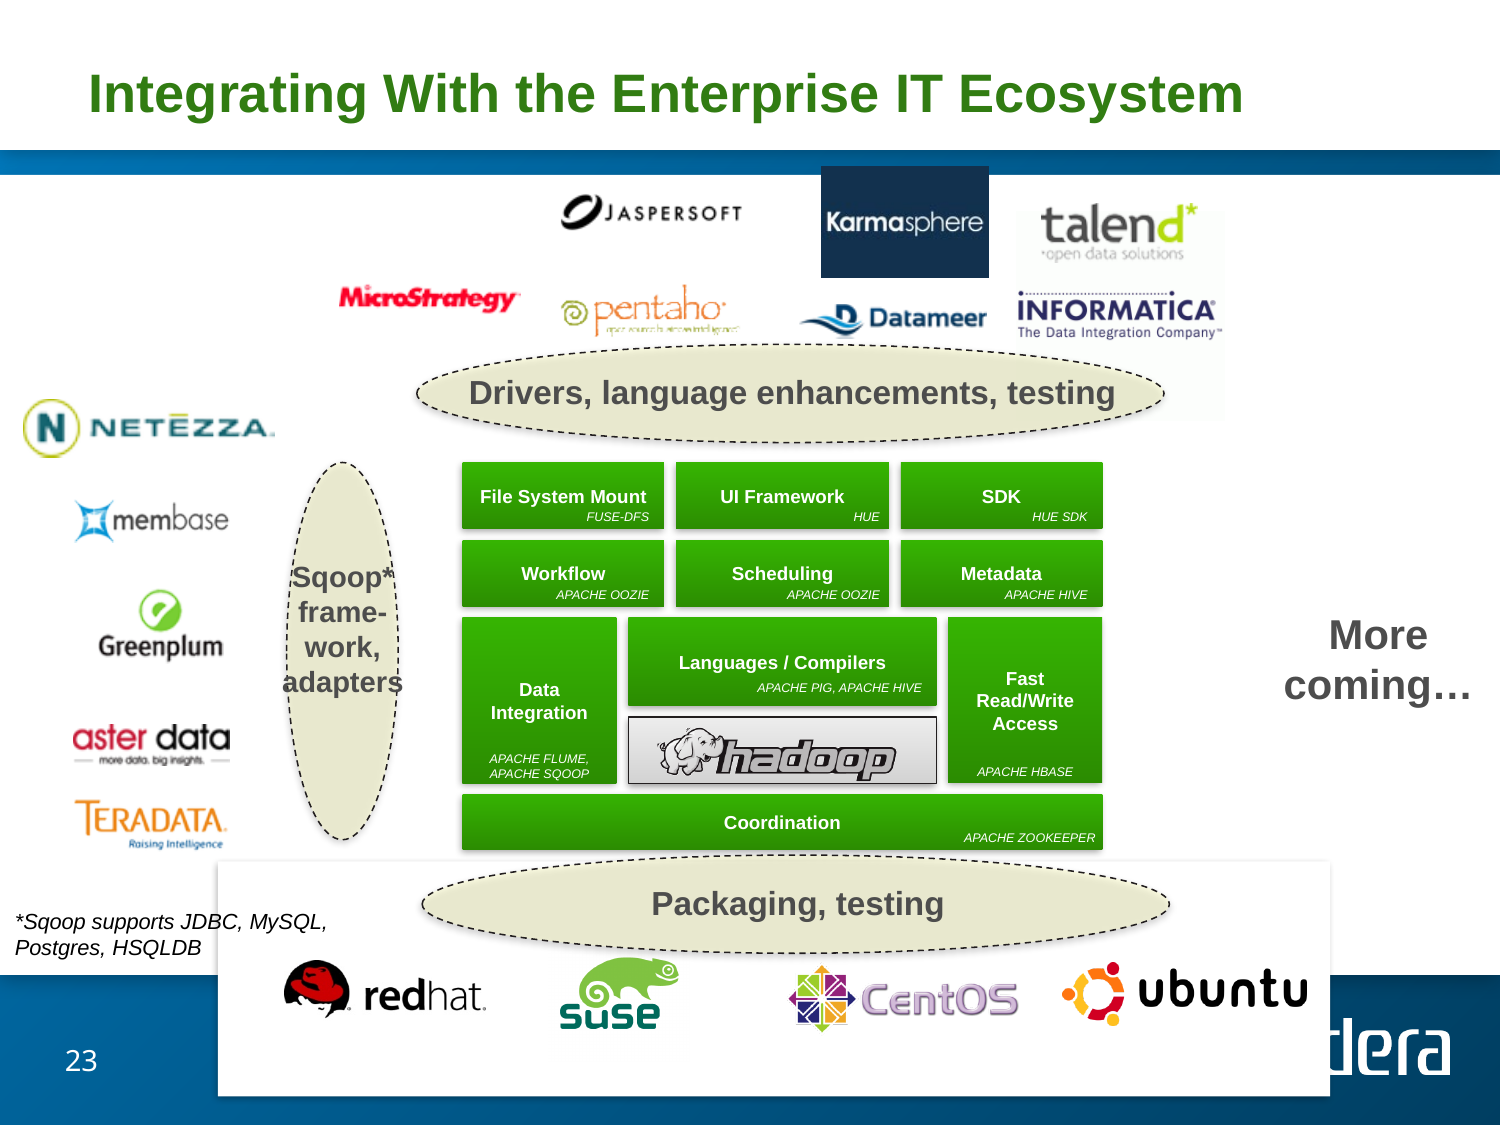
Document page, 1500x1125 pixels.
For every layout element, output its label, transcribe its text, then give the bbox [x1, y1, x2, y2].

picture [98, 587, 224, 665]
text_box [1163, 894, 1171, 915]
text_box Packaging, testing [433, 875, 1163, 936]
slide_number 23 [50, 1031, 212, 1092]
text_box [462, 462, 1113, 851]
text_box [490, 860, 1097, 875]
text_box *Sqoop supports JDBC, MySQL, Postgres, HSQLDB [0, 899, 375, 968]
picture [338, 283, 521, 319]
picture [73, 724, 231, 766]
text_box [504, 425, 1048, 444]
text_box [416, 380, 428, 406]
picture [558, 283, 747, 342]
text_box [421, 891, 433, 917]
picture [73, 799, 231, 852]
picture [23, 399, 276, 459]
picture [548, 933, 691, 1062]
text_box Sqoop* frame-work, adapters [260, 551, 425, 737]
picture [284, 959, 486, 1025]
text_box [695, 936, 1085, 954]
text_box More coming… [1251, 600, 1500, 752]
text_box Drivers, language enhancements, testing [428, 364, 1011, 425]
picture [1015, 202, 1226, 421]
picture [798, 304, 987, 340]
picture [821, 165, 990, 278]
picture [1331, 1018, 1450, 1075]
picture [73, 499, 231, 543]
text_box [217, 860, 1331, 1097]
picture [784, 953, 1023, 1045]
text_box [292, 737, 393, 841]
text_box [509, 936, 544, 942]
picture [1062, 962, 1307, 1027]
text_box [491, 343, 1010, 364]
picture [558, 188, 747, 238]
title Integrating With the Enterprise IT Ecosystem [73, 0, 1500, 182]
text_box [294, 461, 391, 551]
